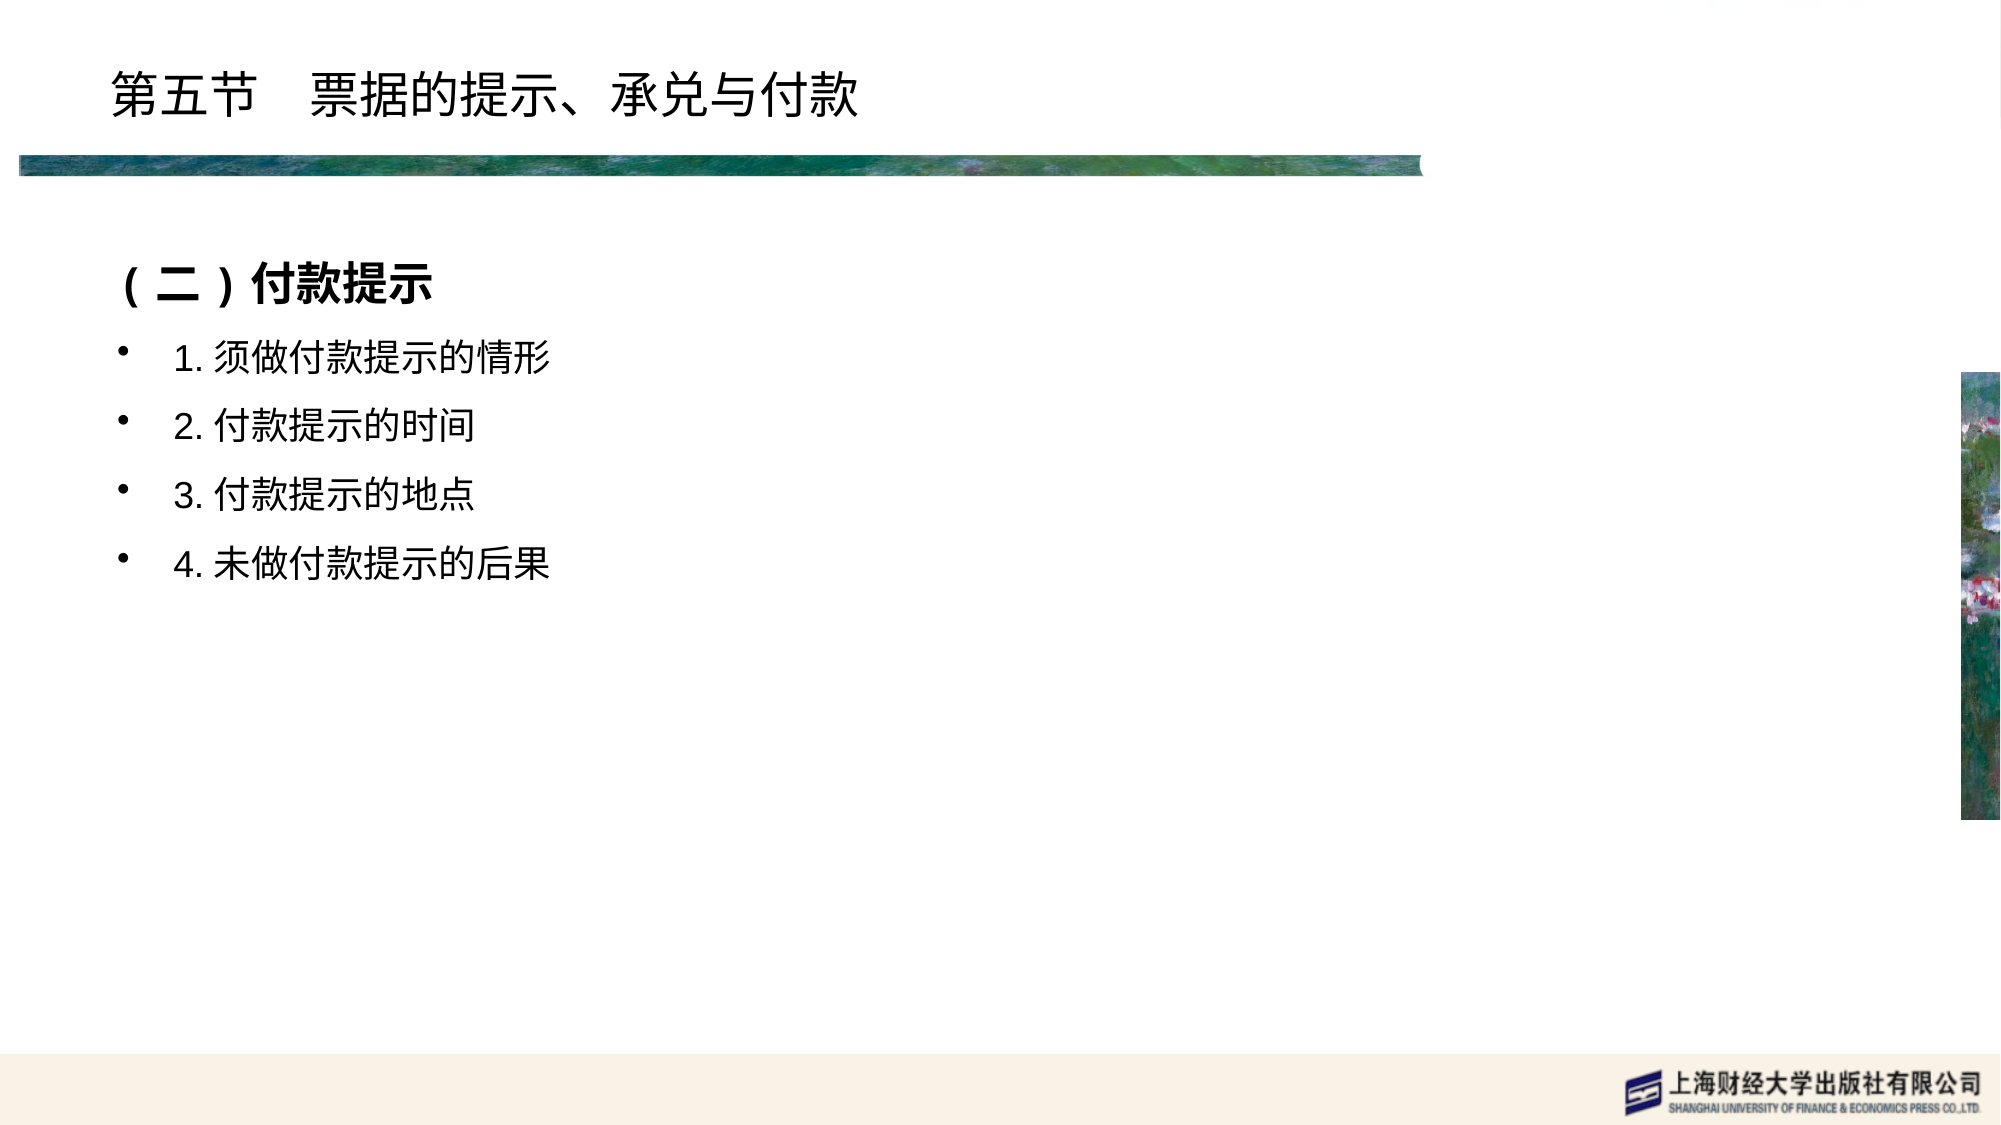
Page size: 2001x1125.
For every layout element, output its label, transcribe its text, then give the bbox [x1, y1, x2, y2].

title 第五节 票据的提示、承兑与付款 [94, 42, 1451, 146]
list (二)付款提示 1.须做付款提示的情形 2.付款提示的时间 3.付款提示的地点 4.未做付款提示的后果 [102, 233, 1898, 1032]
picture [0, 0, 2001, 1125]
